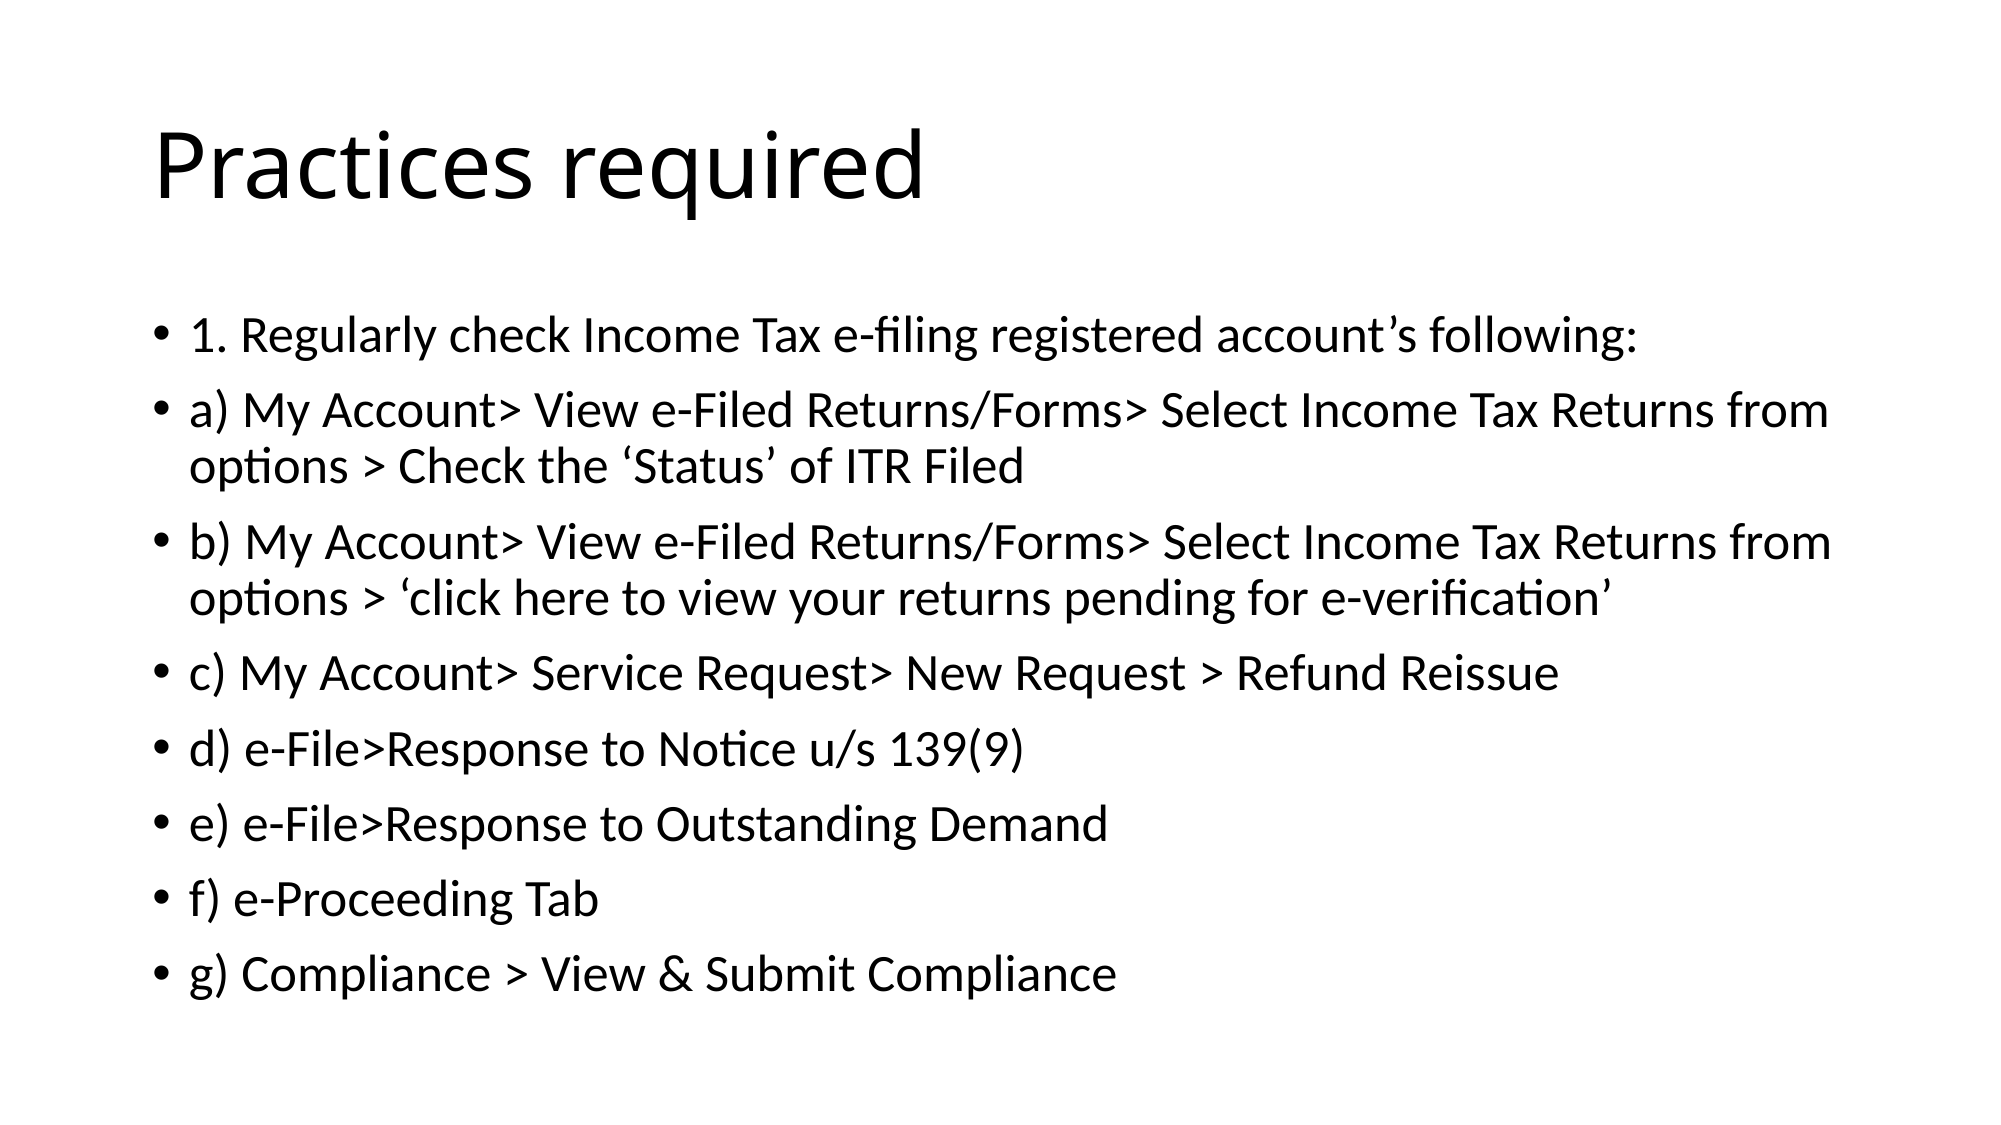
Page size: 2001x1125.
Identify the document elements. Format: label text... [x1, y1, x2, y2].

title Practices required [137, 59, 1863, 278]
list 1. Regularly check Income Tax e-filing registered account’s following: a) My Account> View e-Filed Returns/Forms> Select Income Tax Returns from options > Check the ‘Status’ of ITR Filed b) My Account> View e-Filed Returns/Forms> Select Income Tax Returns from options > ‘click here to view your returns pending for e-verification’ c) My Account> Service Request> New Request > Refund Reissue d) e-File>Response to Notice u/s 139(9) e) e-File>Response to Outstanding Demand f) e-Proceeding Tab g) Compliance > View & Submit Compliance [137, 299, 1863, 1014]
